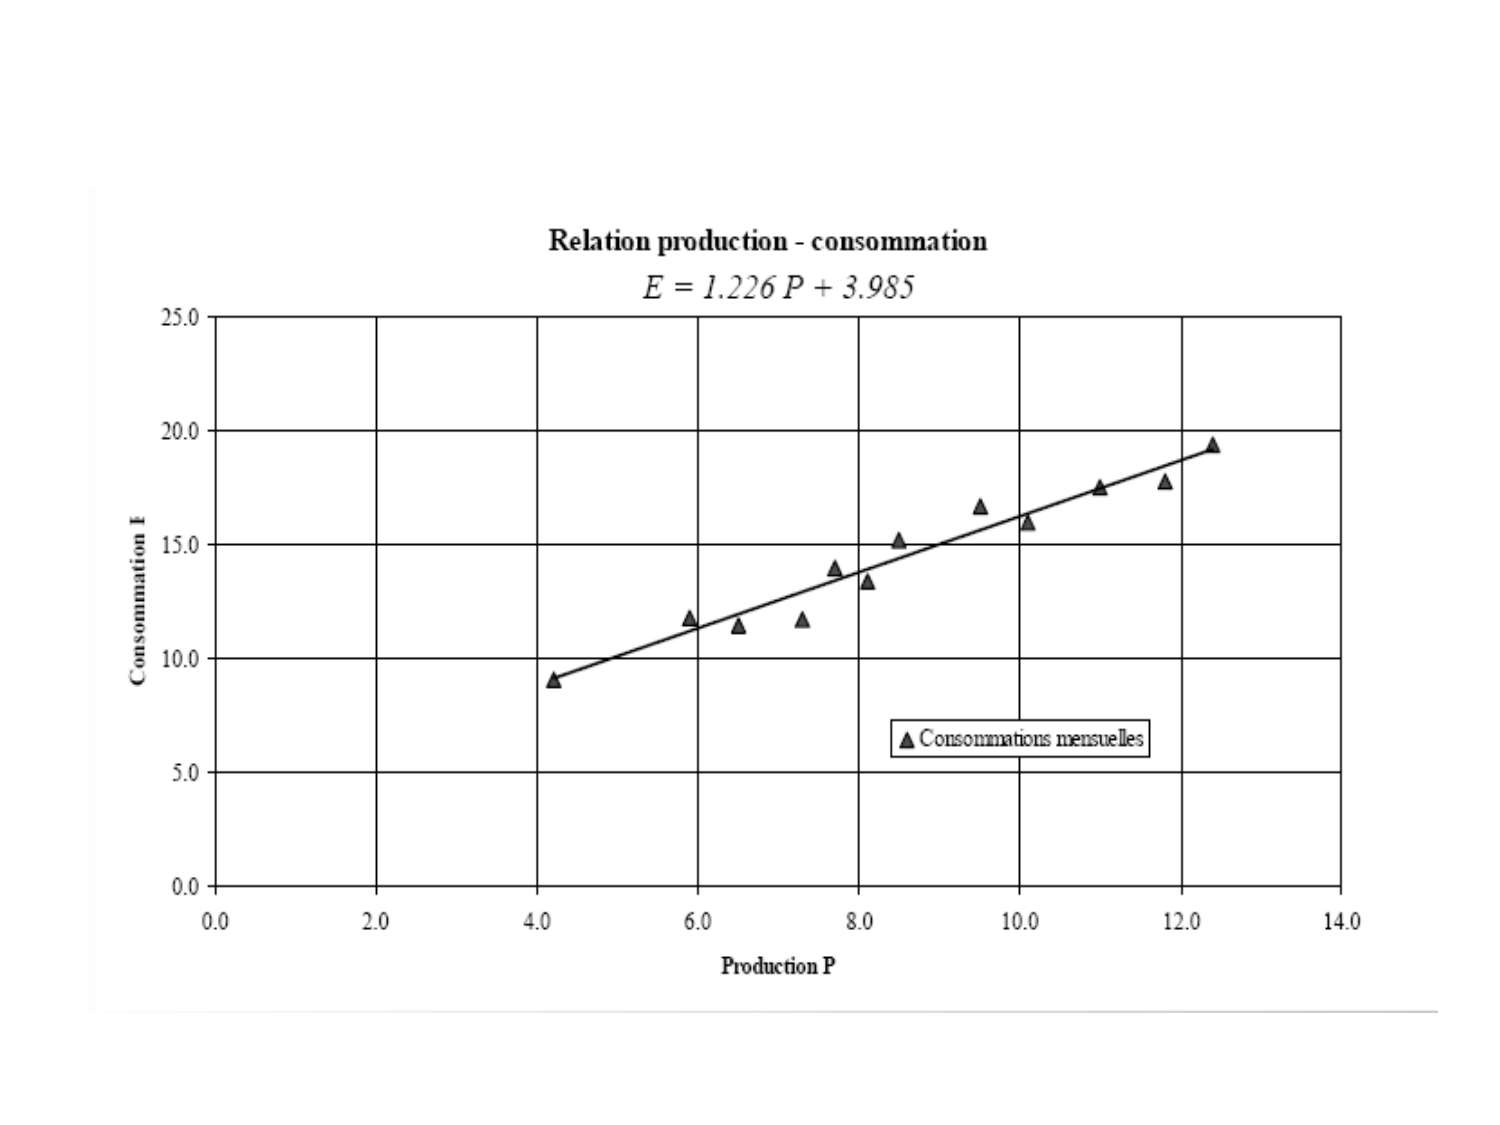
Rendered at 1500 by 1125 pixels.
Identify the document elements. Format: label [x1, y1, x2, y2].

list [87, 187, 1438, 1013]
